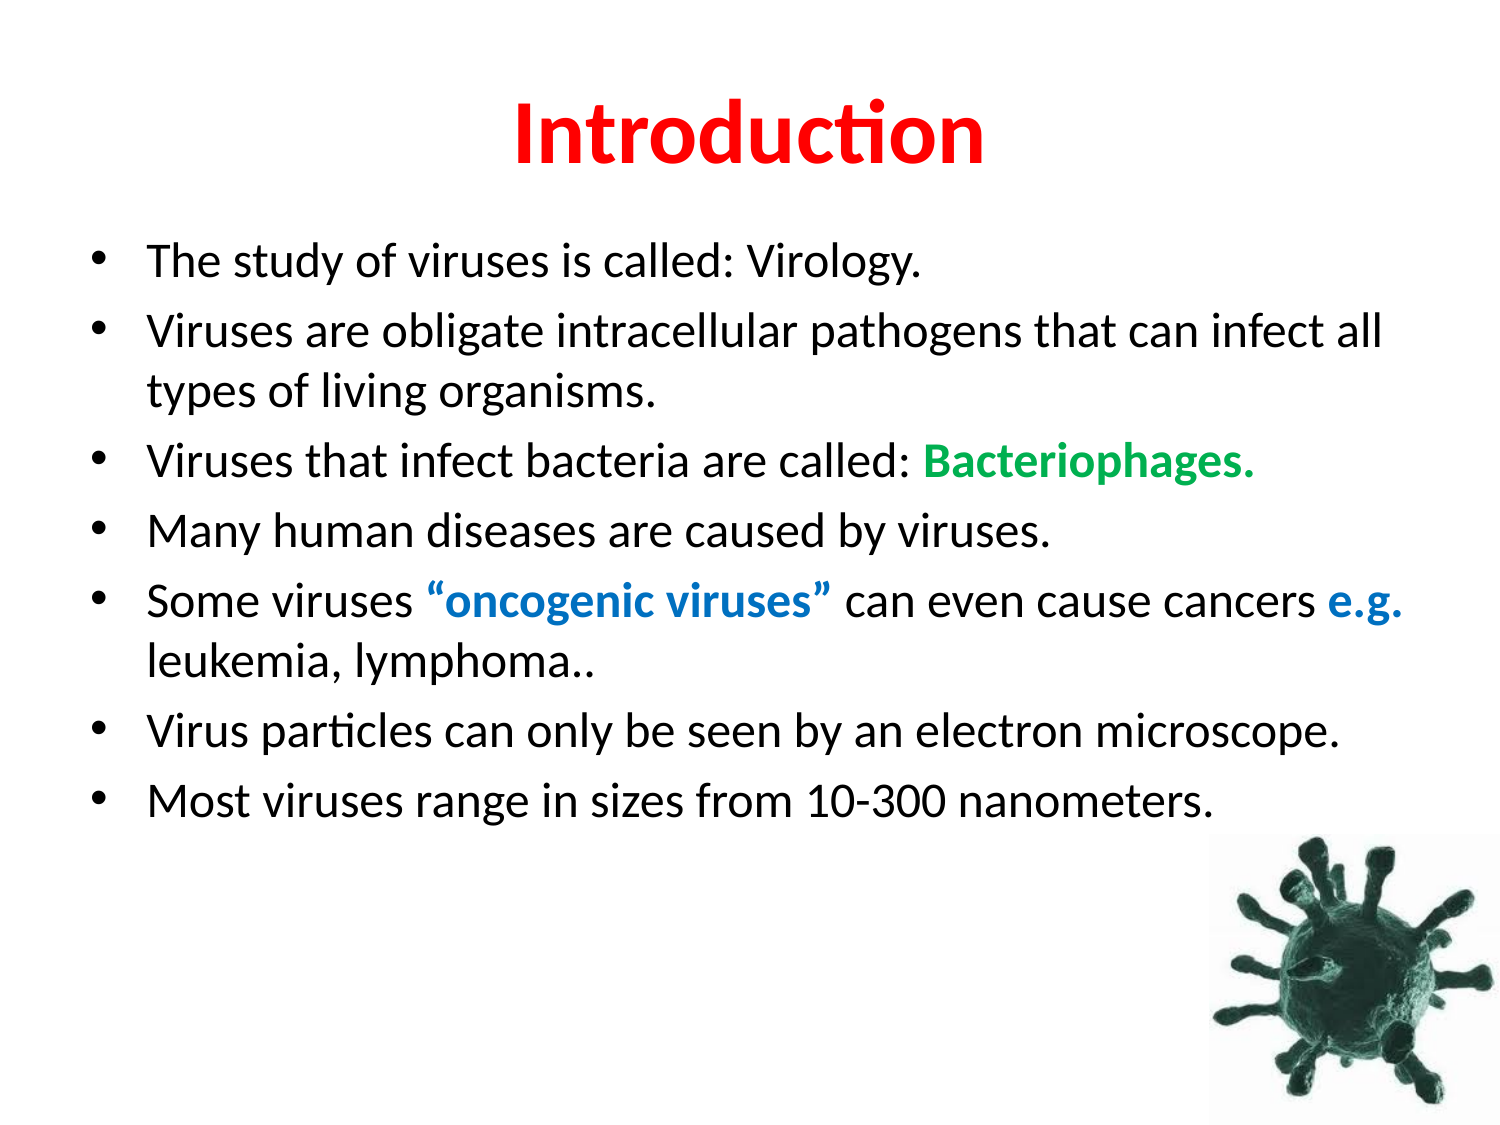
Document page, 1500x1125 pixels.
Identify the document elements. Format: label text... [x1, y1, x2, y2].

picture [1208, 833, 1500, 1125]
title Introduction [75, 45, 1425, 209]
list The study of viruses is called: Virology. Viruses are obligate intracellular pathogens that can infect all types of living organisms. Viruses that infect bacteria are called: Bacteriophages. Many human diseases are caused by viruses. Some viruses “oncogenic viruses” can even cause cancers e.g. leukemia, lymphoma.. Virus particles can only be seen by an electron microscope. Most viruses range in sizes from 10-300 nanometers. [75, 219, 1425, 1005]
